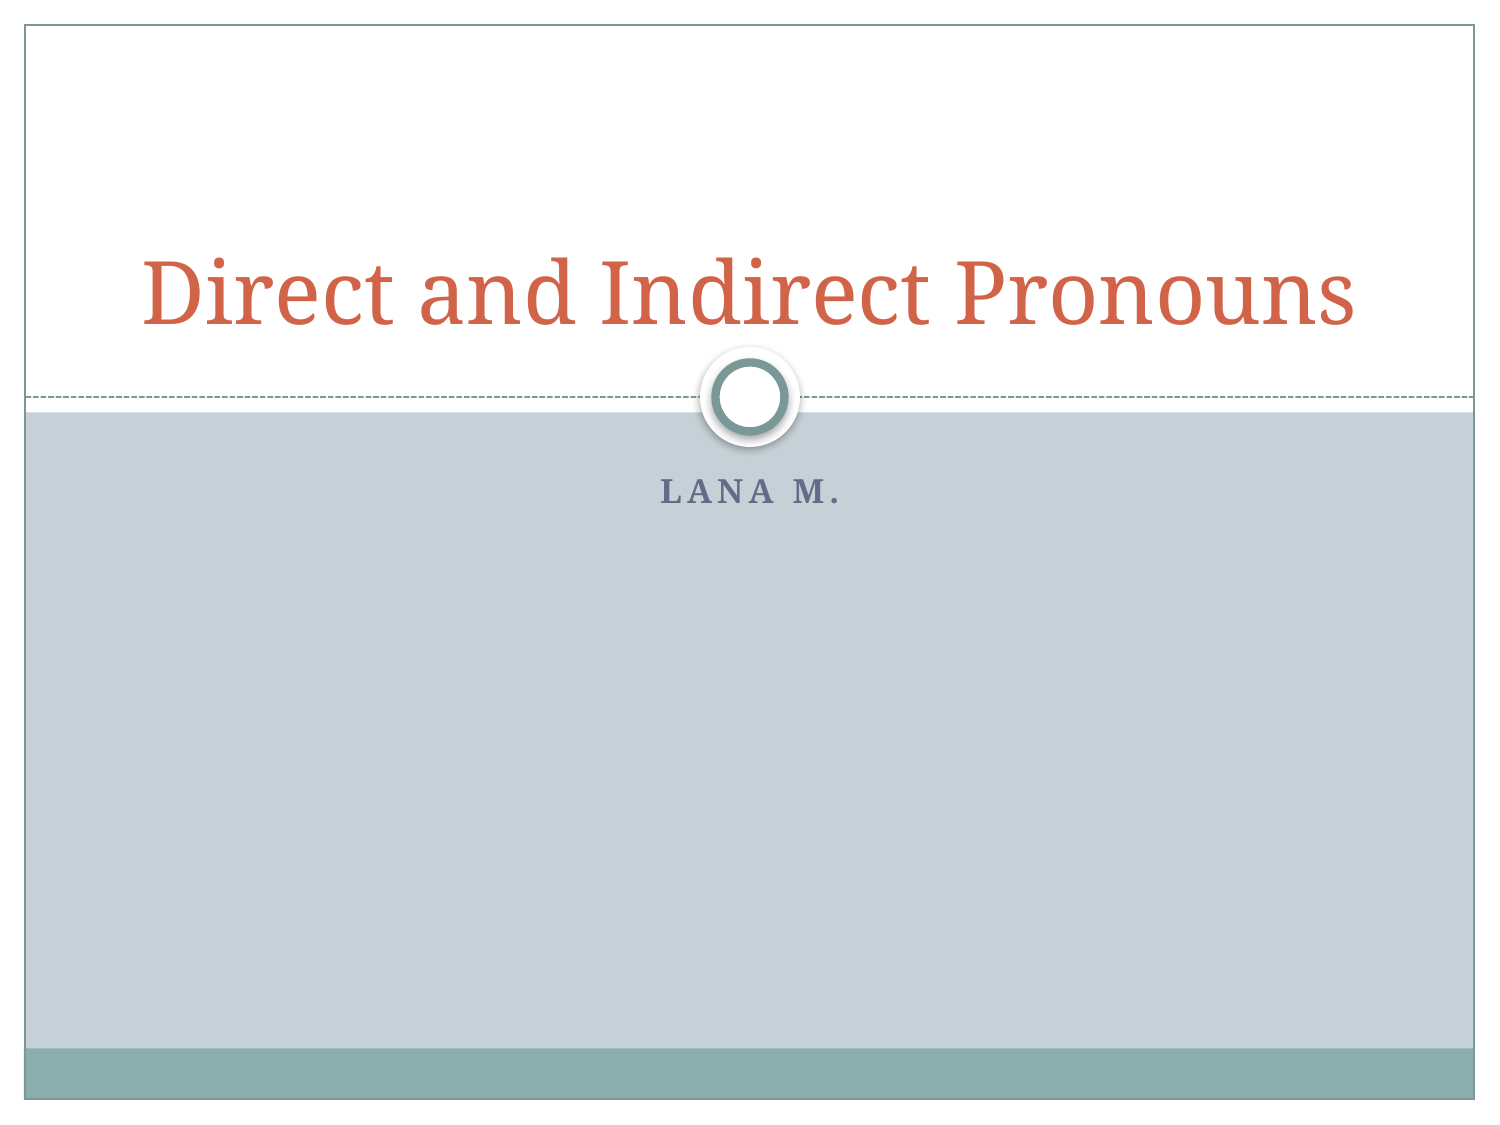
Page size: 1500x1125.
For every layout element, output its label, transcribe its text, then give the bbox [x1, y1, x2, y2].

subtitle Lana M. [225, 462, 1275, 750]
title Direct and Indirect Pronouns [112, 62, 1388, 350]
